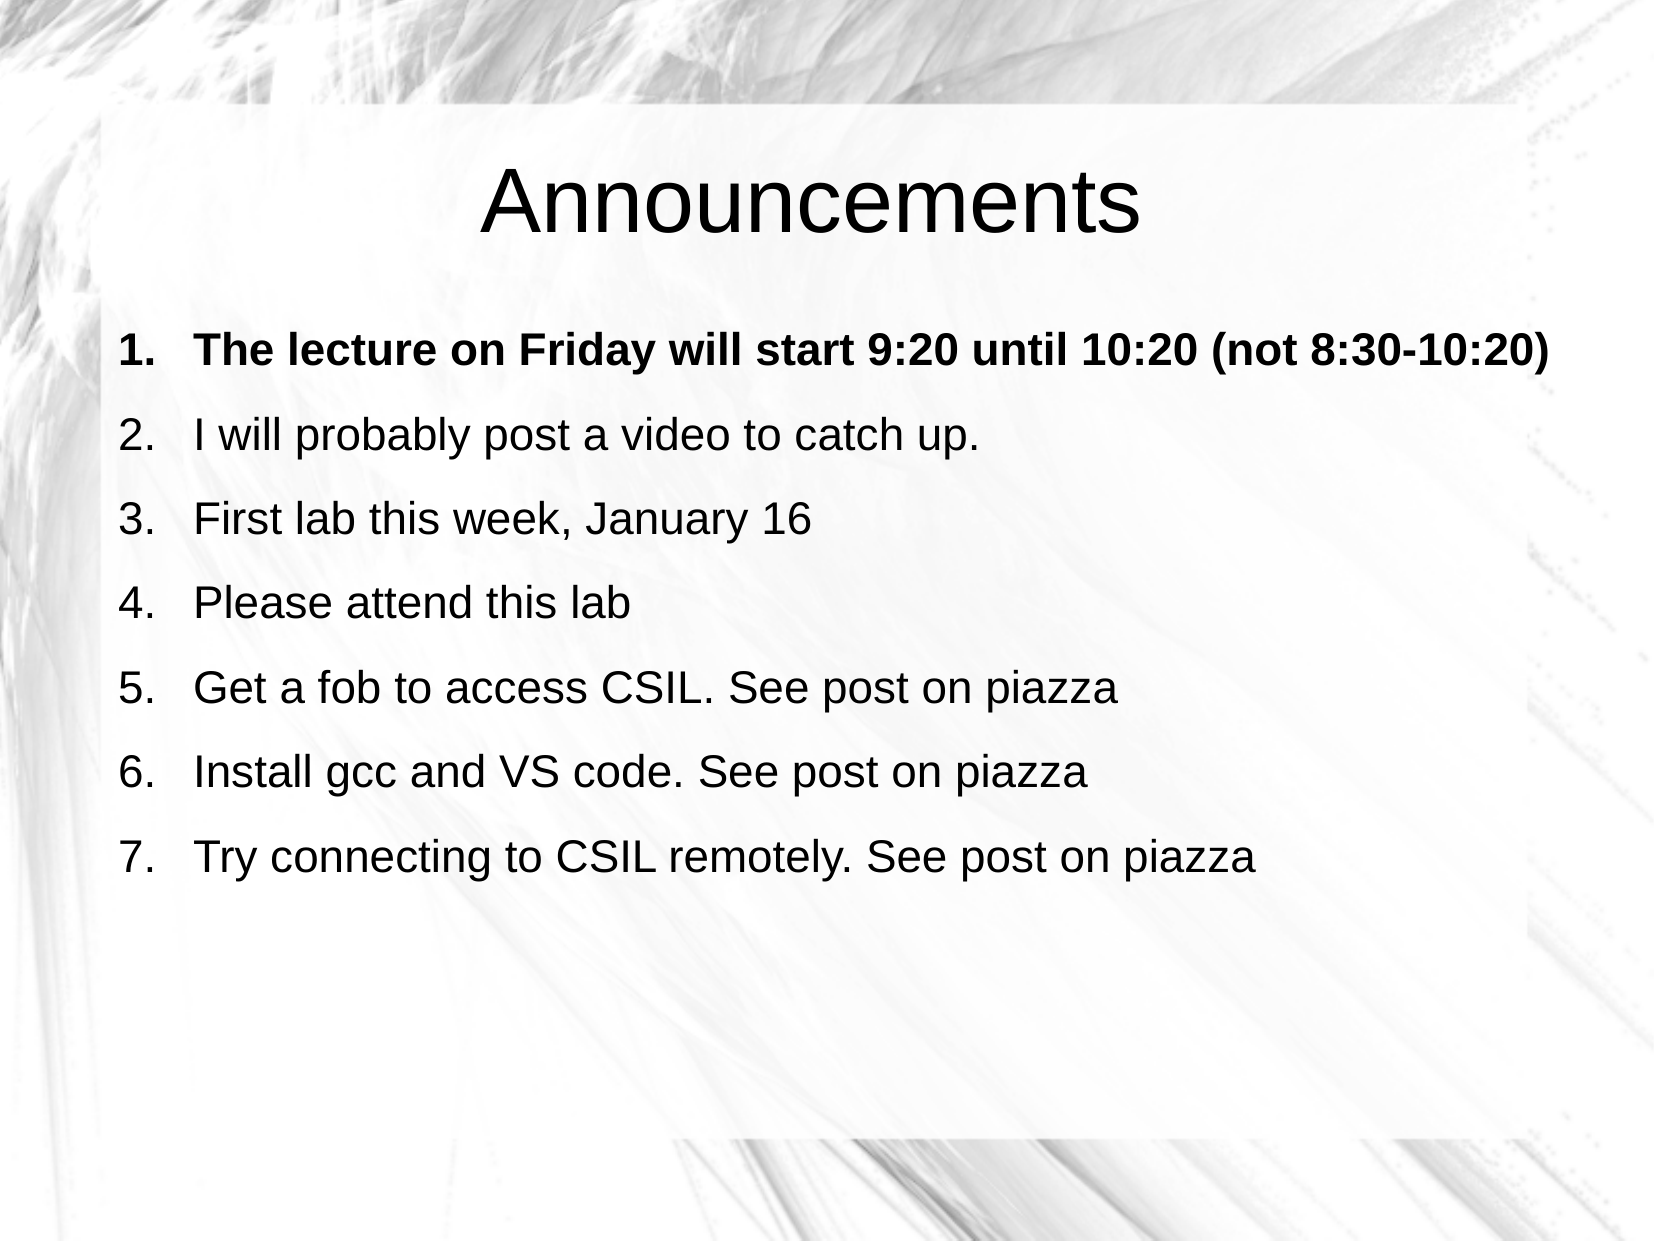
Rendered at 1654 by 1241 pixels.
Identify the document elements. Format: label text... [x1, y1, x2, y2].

title Announcements [118, 112, 1506, 281]
picture [0, 0, 1654, 1241]
list The lecture on Friday will start 9:20 until 10:20 (not 8:30-10:20) I will probably post a video to catch up. First lab this week, January 16 Please attend this lab Get a fob to access CSIL. See post on piazza Install gcc and VS code. See post on piazza Try connecting to CSIL remotely. See post on piazza [118, 319, 1571, 1102]
